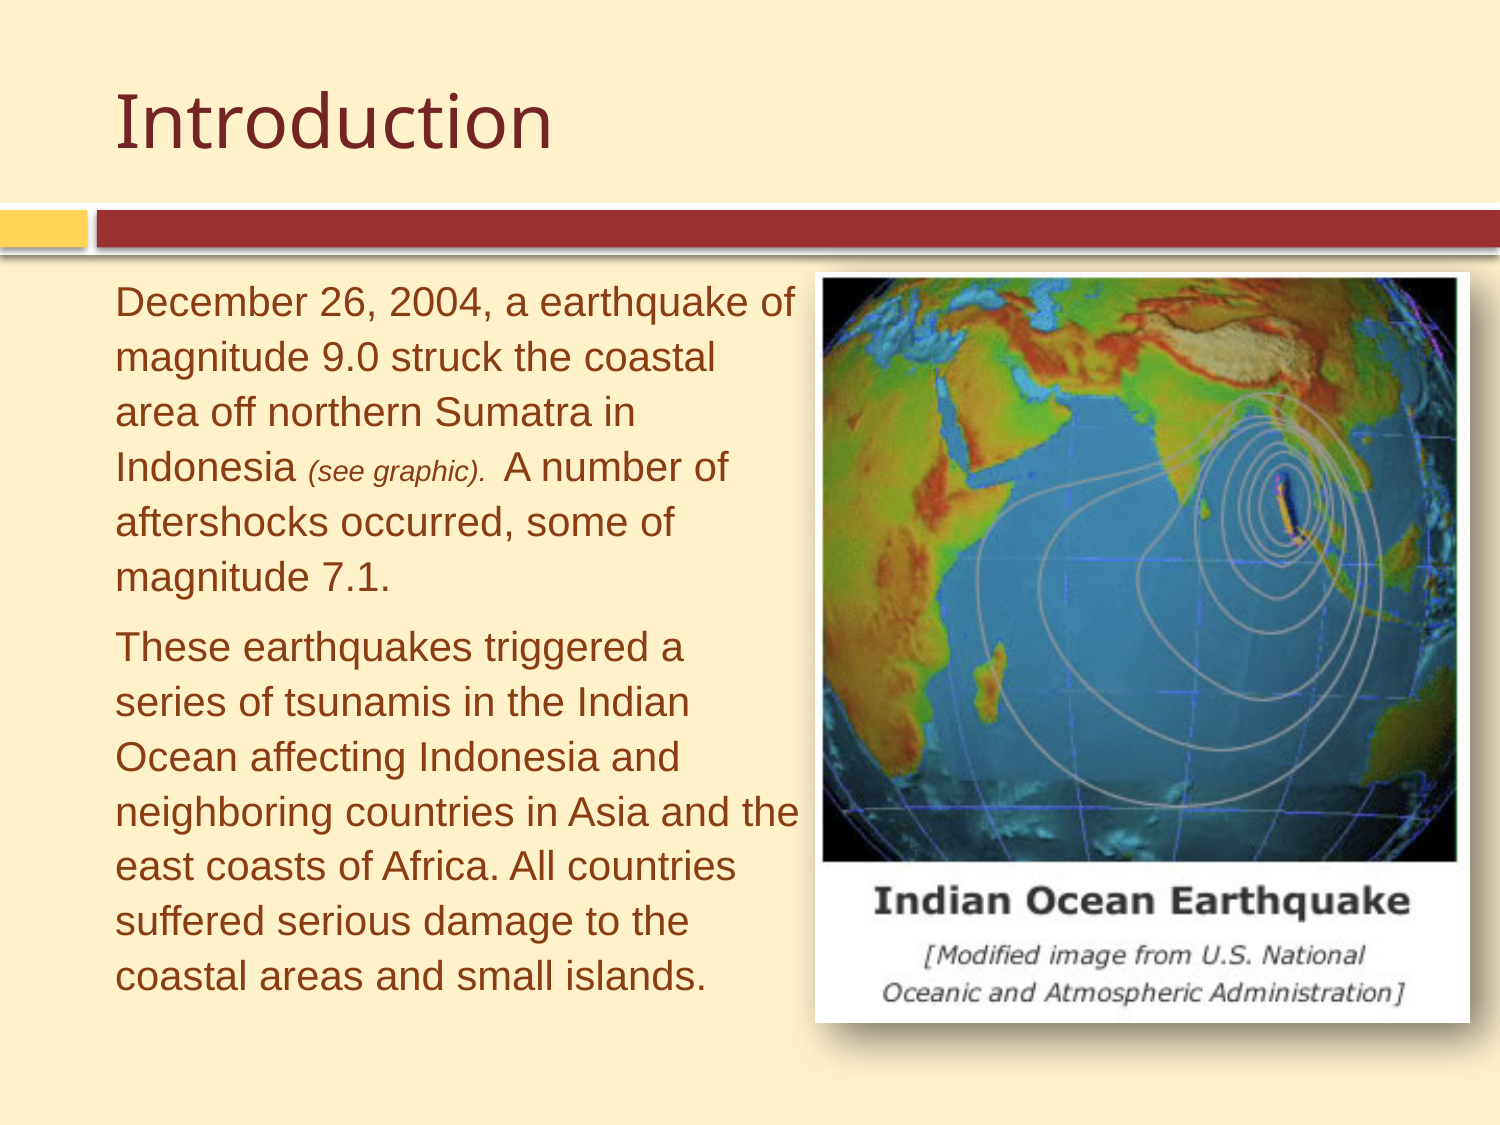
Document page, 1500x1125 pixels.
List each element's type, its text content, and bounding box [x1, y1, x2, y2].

picture [815, 272, 1471, 1023]
list December 26, 2004, a earthquake of magnitude 9.0 struck the coastal area off northern Sumatra in Indonesia (see graphic). A number of aftershocks occurred, some of magnitude 7.1. These earthquakes triggered a series of tsunamis in the Indian Ocean affecting Indonesia and neighboring countries in Asia and the east coasts of Africa. All countries suffered serious damage to the coastal areas and small islands. [100, 262, 820, 1105]
title Introduction [100, 37, 1438, 200]
